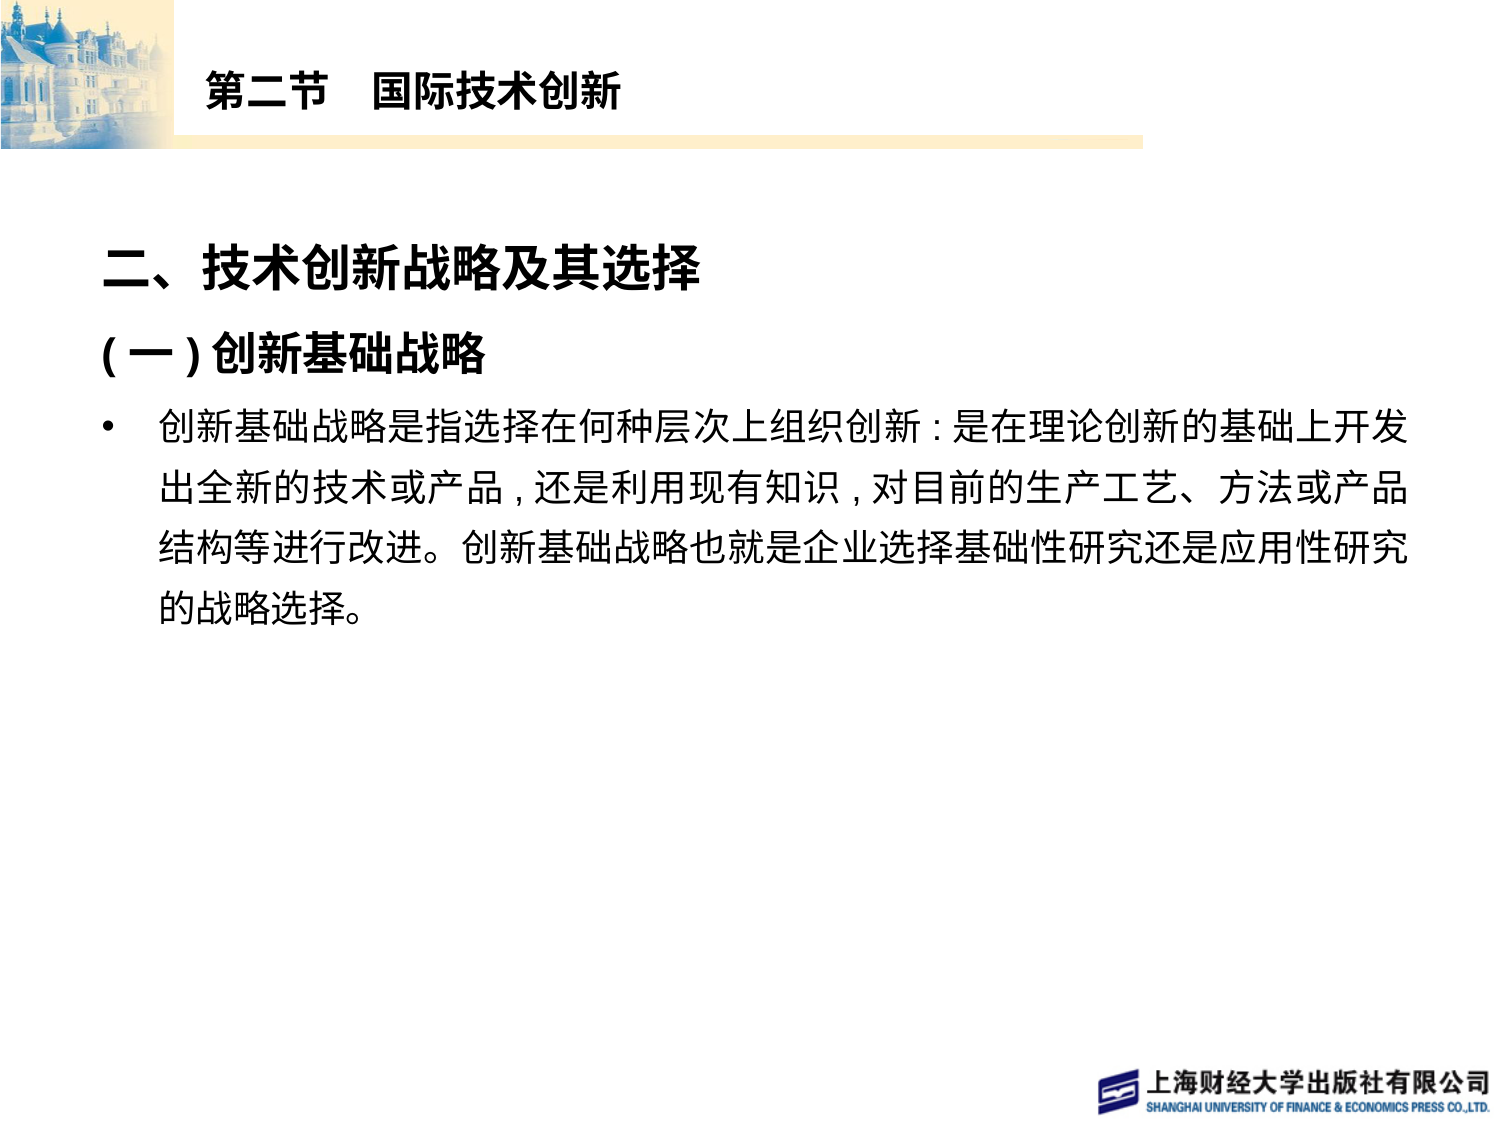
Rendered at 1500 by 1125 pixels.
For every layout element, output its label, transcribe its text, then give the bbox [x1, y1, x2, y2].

picture [1097, 1065, 1494, 1120]
picture [0, 0, 1143, 149]
title 第二节 国际技术创新 [189, 36, 1262, 143]
list 二、技术创新战略及其选择 (一)创新基础战略 创新基础战略是指选择在何种层次上组织创新:是在理论创新的基础上开发出全新的技术或产品,还是利用现有知识,对目前的生产工艺、方法或产品结构等进行改进。创新基础战略也就是企业选择基础性研究还是应用性研究的战略选择。 [86, 207, 1425, 1071]
